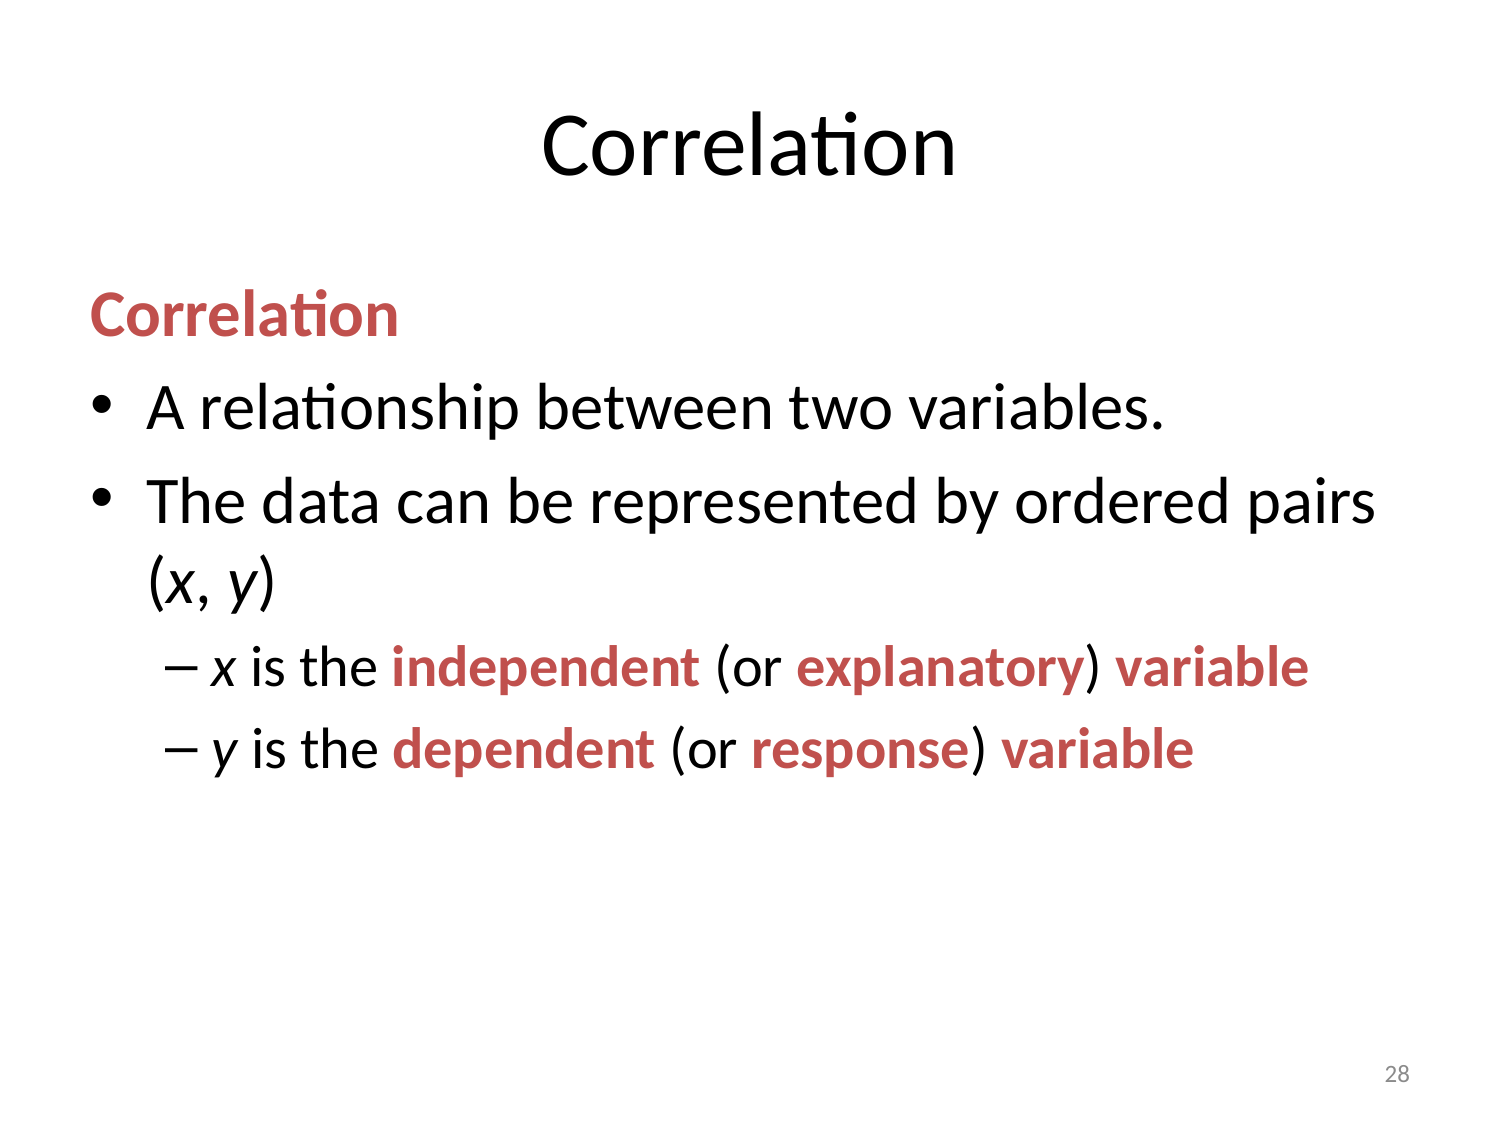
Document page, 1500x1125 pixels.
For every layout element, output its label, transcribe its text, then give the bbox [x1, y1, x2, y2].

list Correlation A relationship between two variables. The data can be represented by ordered pairs (x, y) x is the independent (or explanatory) variable y is the dependent (or response) variable [75, 262, 1425, 1005]
title Correlation [75, 45, 1425, 233]
slide_number 28 [1074, 1042, 1425, 1103]
